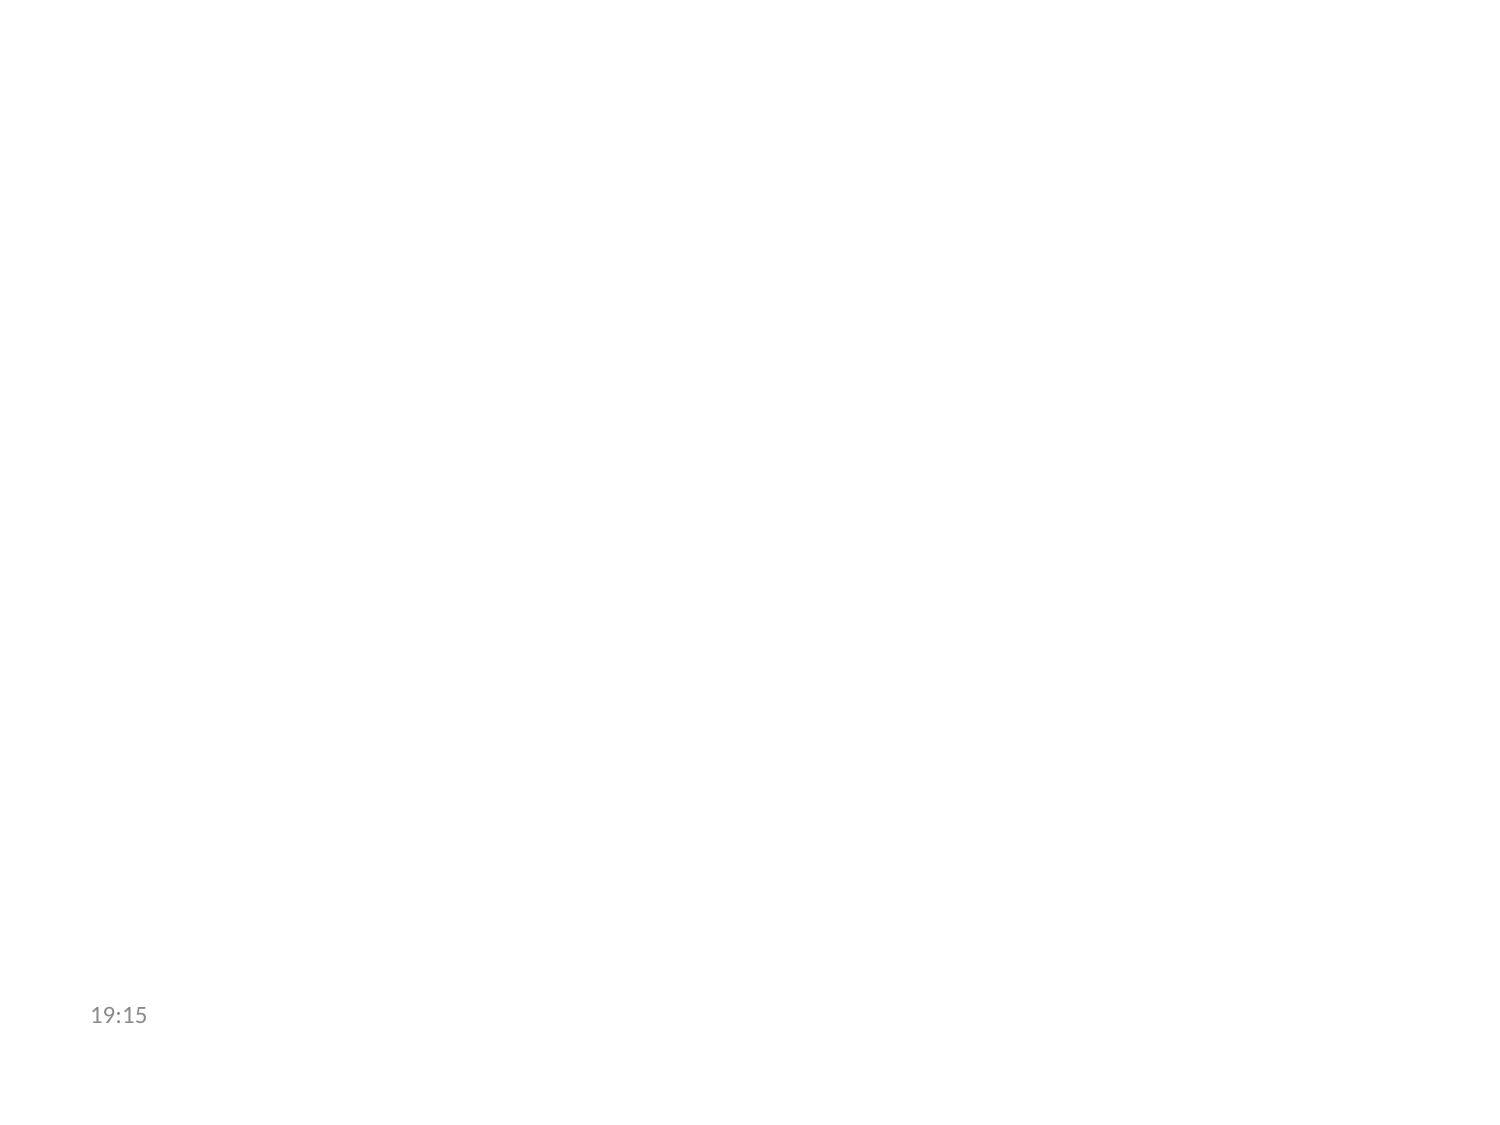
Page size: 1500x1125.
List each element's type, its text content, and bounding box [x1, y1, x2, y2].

text_box 15:35 [75, 983, 425, 1044]
